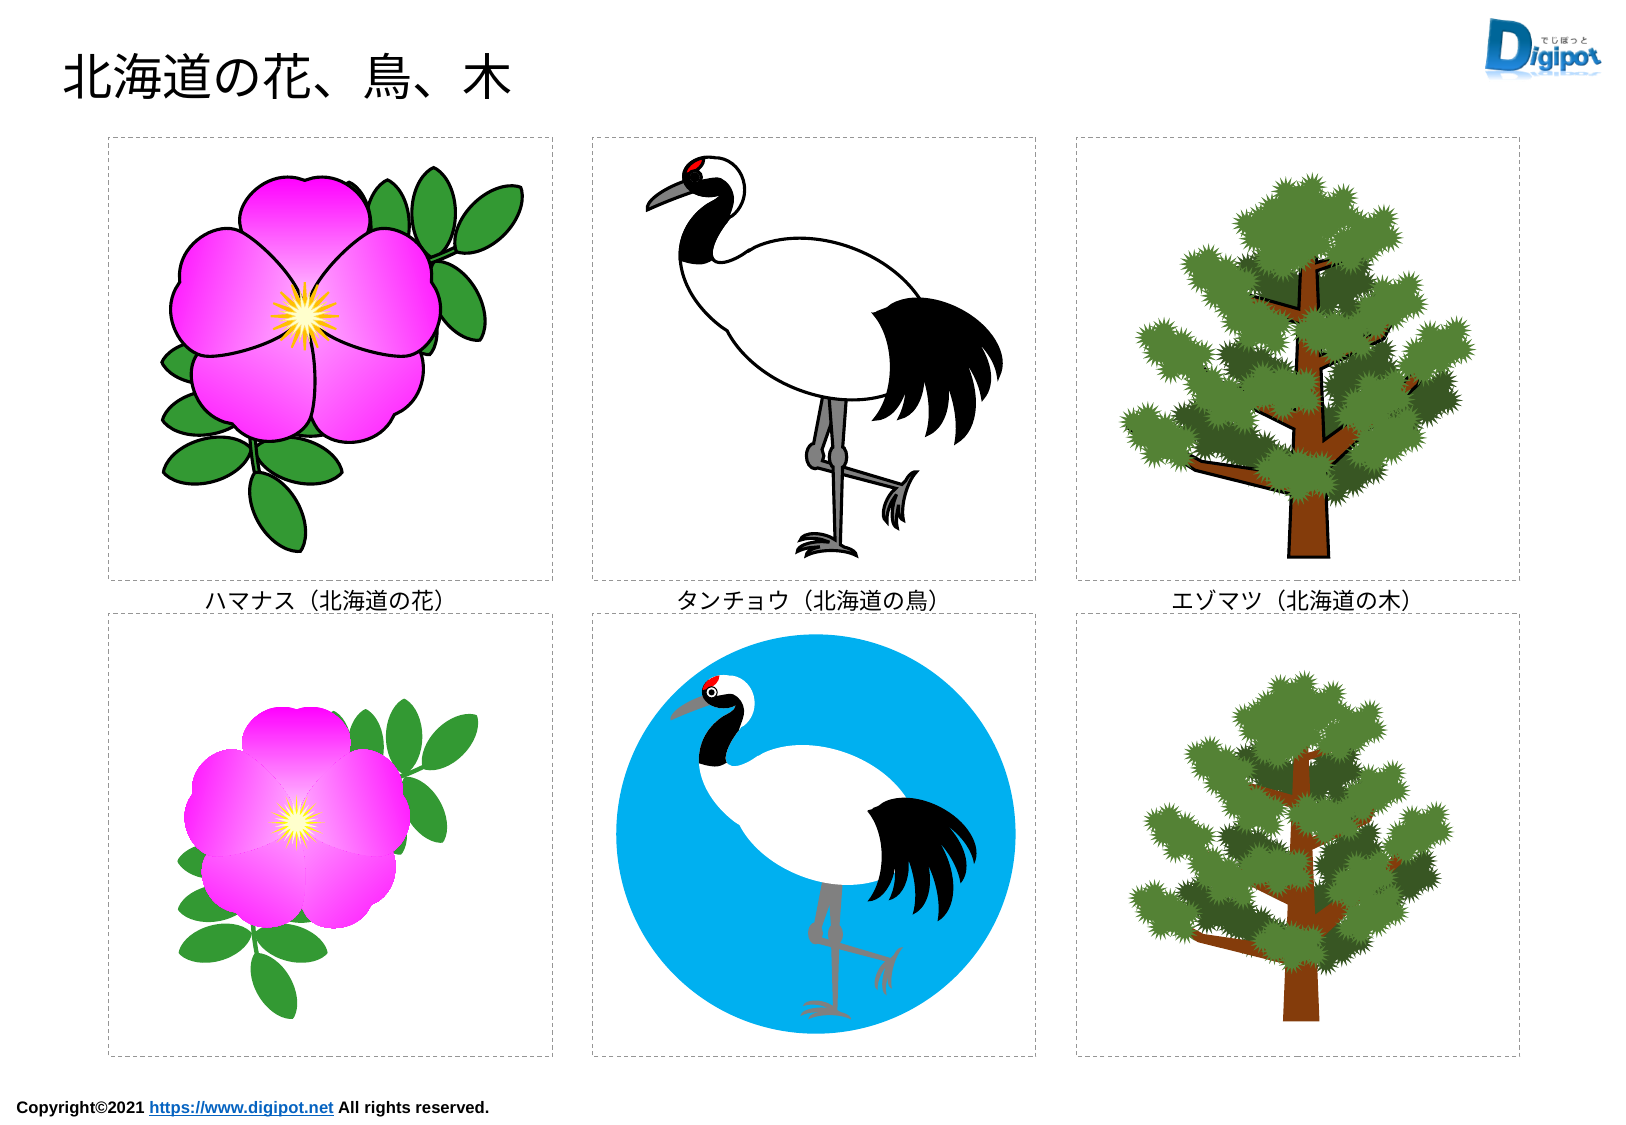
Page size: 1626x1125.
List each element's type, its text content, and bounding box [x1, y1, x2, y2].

text_box [697, 633, 935, 672]
text_box [615, 699, 667, 969]
text_box タンチョウ（北海道の鳥） [587, 578, 1041, 622]
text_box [177, 695, 495, 1024]
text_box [1127, 670, 1455, 1022]
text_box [1118, 171, 1477, 558]
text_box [667, 672, 971, 1025]
picture [1485, 18, 1602, 82]
text_box [971, 706, 1017, 962]
text_box [754, 1025, 878, 1035]
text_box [161, 163, 542, 558]
text_box ハマナス（北海道の花） [104, 578, 558, 622]
text_box 北海道の花、鳥、木 [47, 38, 528, 113]
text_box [643, 154, 994, 562]
text_box エゾマツ（北海道の木） [1071, 578, 1525, 622]
